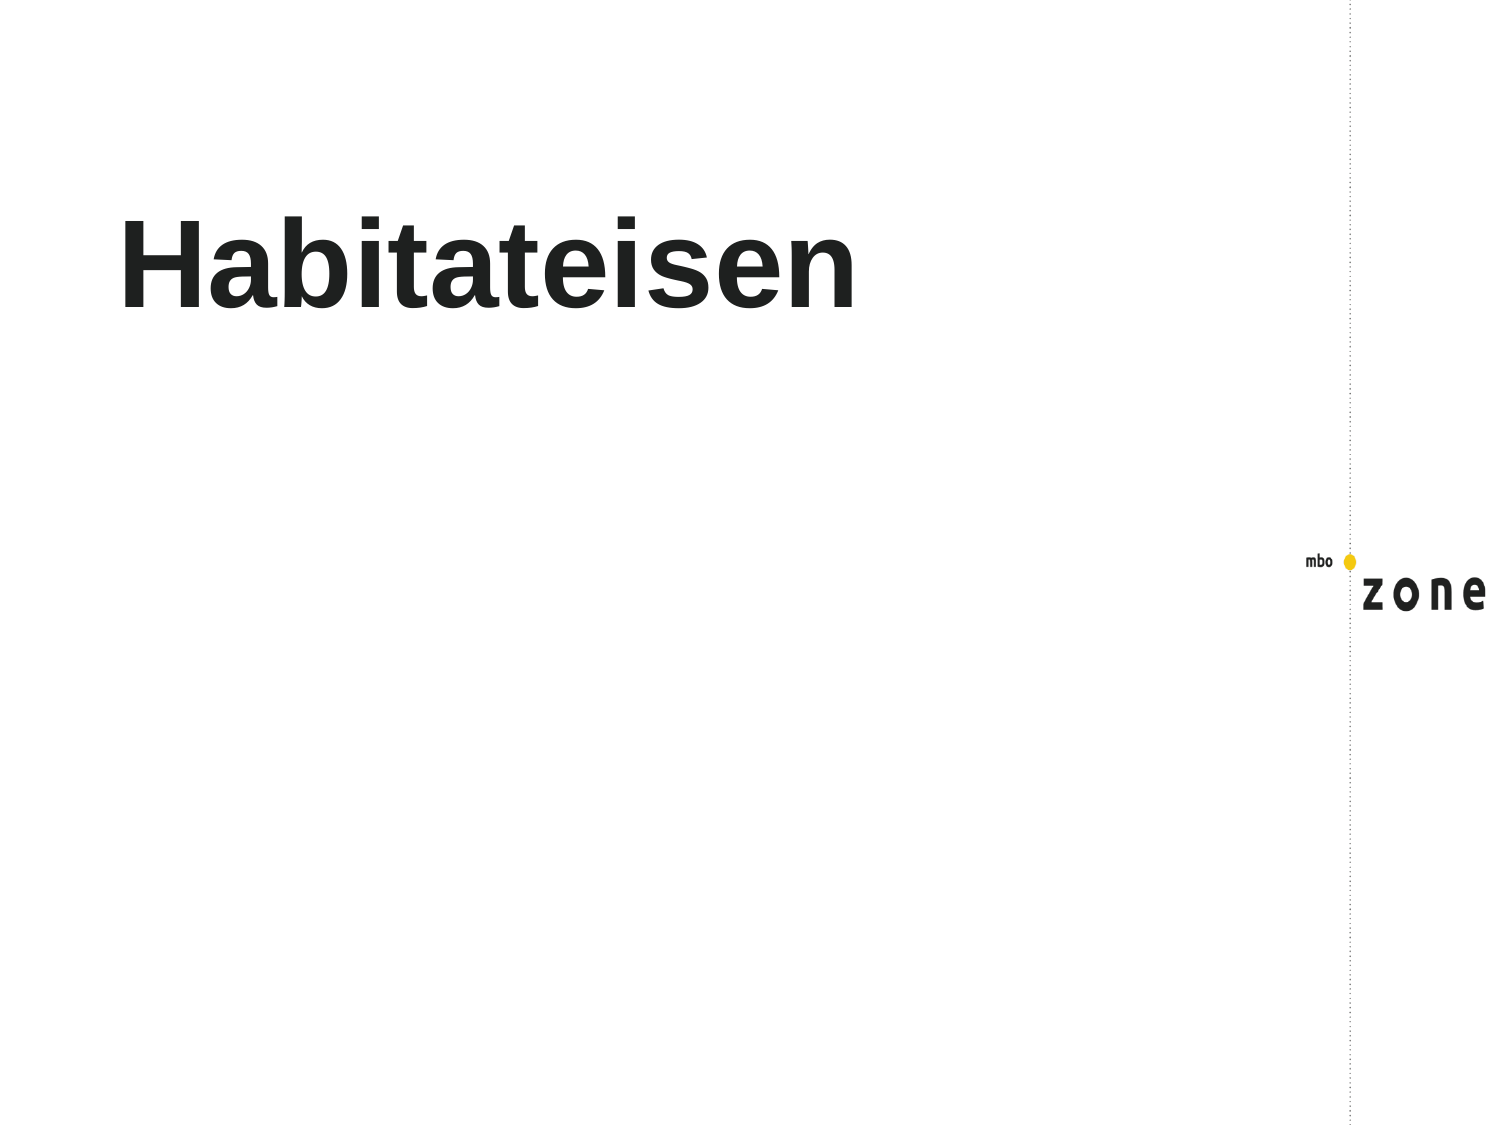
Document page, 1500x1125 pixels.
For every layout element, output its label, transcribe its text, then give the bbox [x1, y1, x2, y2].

picture [1197, 0, 1500, 1125]
title Habitateisen [117, 199, 1393, 335]
